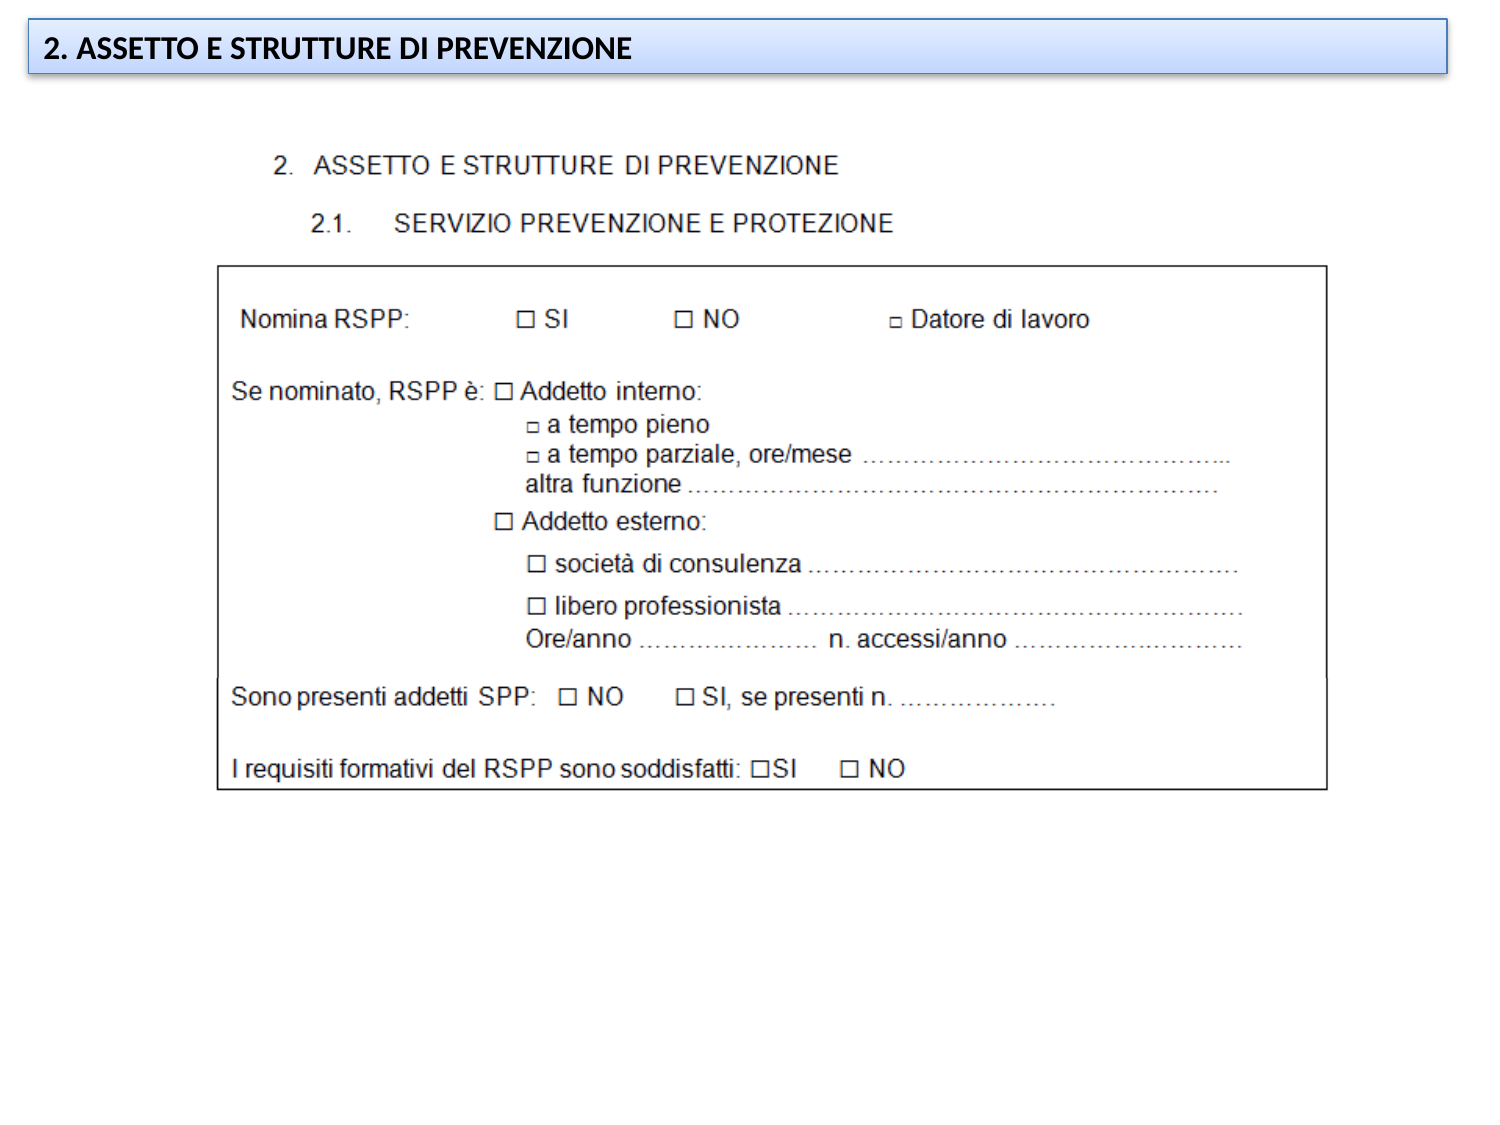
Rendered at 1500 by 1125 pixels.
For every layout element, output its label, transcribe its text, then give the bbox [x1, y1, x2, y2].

picture [194, 148, 1346, 804]
text_box 2. ASSETTO E STRUTTURE DI PREVENZIONE [28, 18, 1448, 74]
